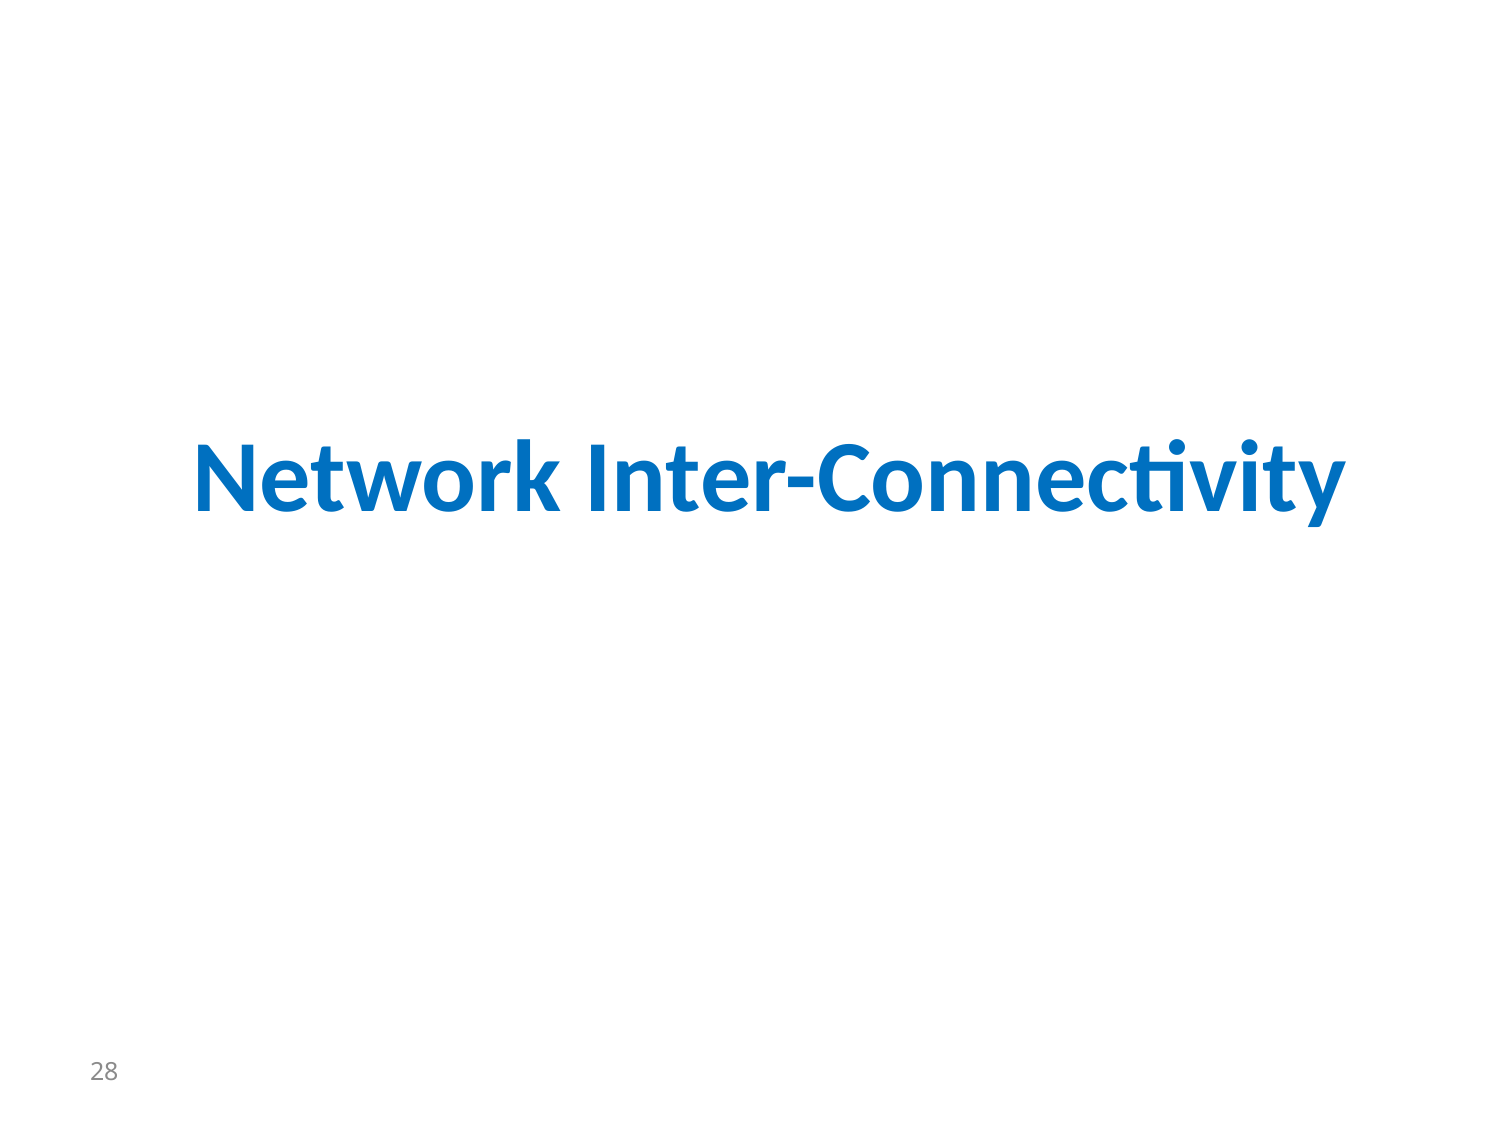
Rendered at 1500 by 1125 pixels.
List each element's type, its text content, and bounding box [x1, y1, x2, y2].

slide_number 28 [75, 1042, 425, 1103]
text_box Network Inter-Connectivity [162, 350, 1378, 592]
